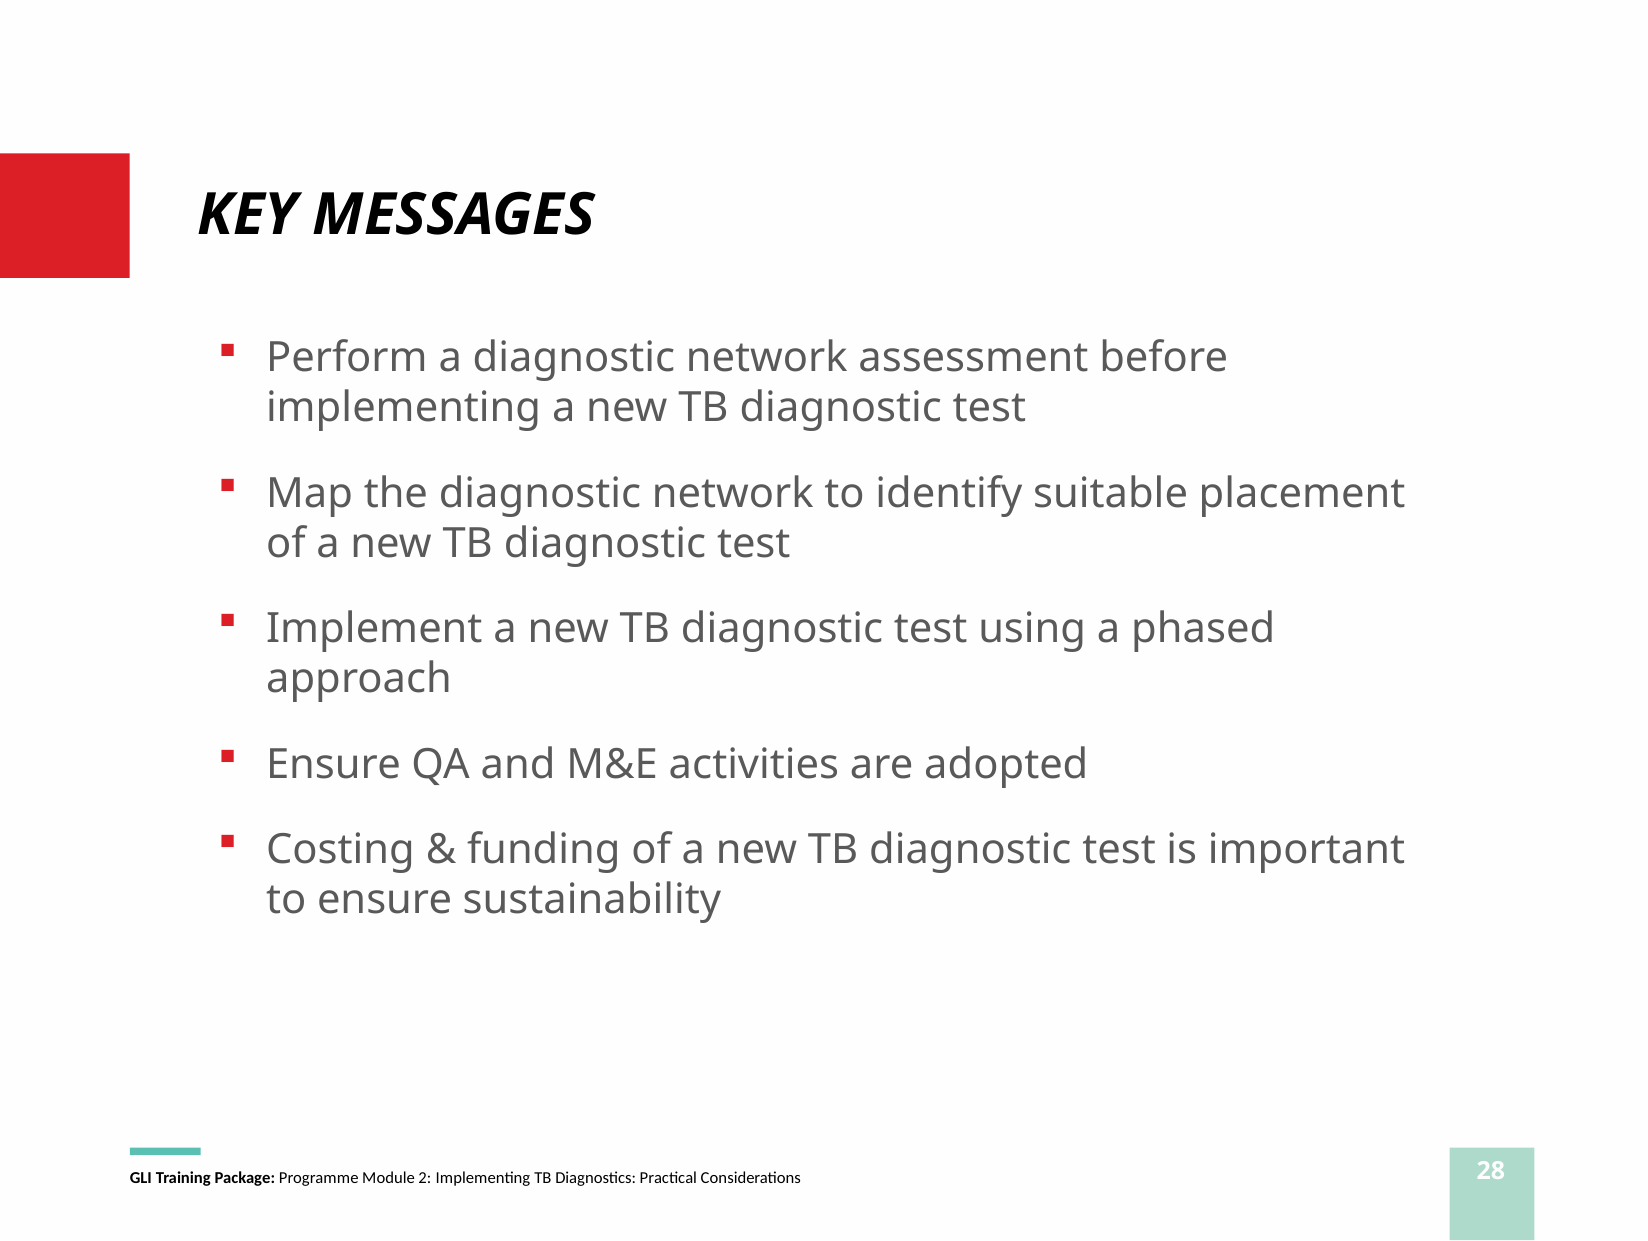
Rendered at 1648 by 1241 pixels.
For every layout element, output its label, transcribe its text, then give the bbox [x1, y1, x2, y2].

title KEY MESSAGES [197, 153, 1450, 278]
list Perform a diagnostic network assessment before implementing a new TB diagnostic test Map the diagnostic network to identify suitable placement of a new TB diagnostic test Implement a new TB diagnostic test using a phased approach Ensure QA and M&E activities are adopted Costing & funding of a new TB diagnostic test is important to ensure sustainability [197, 330, 1450, 1087]
